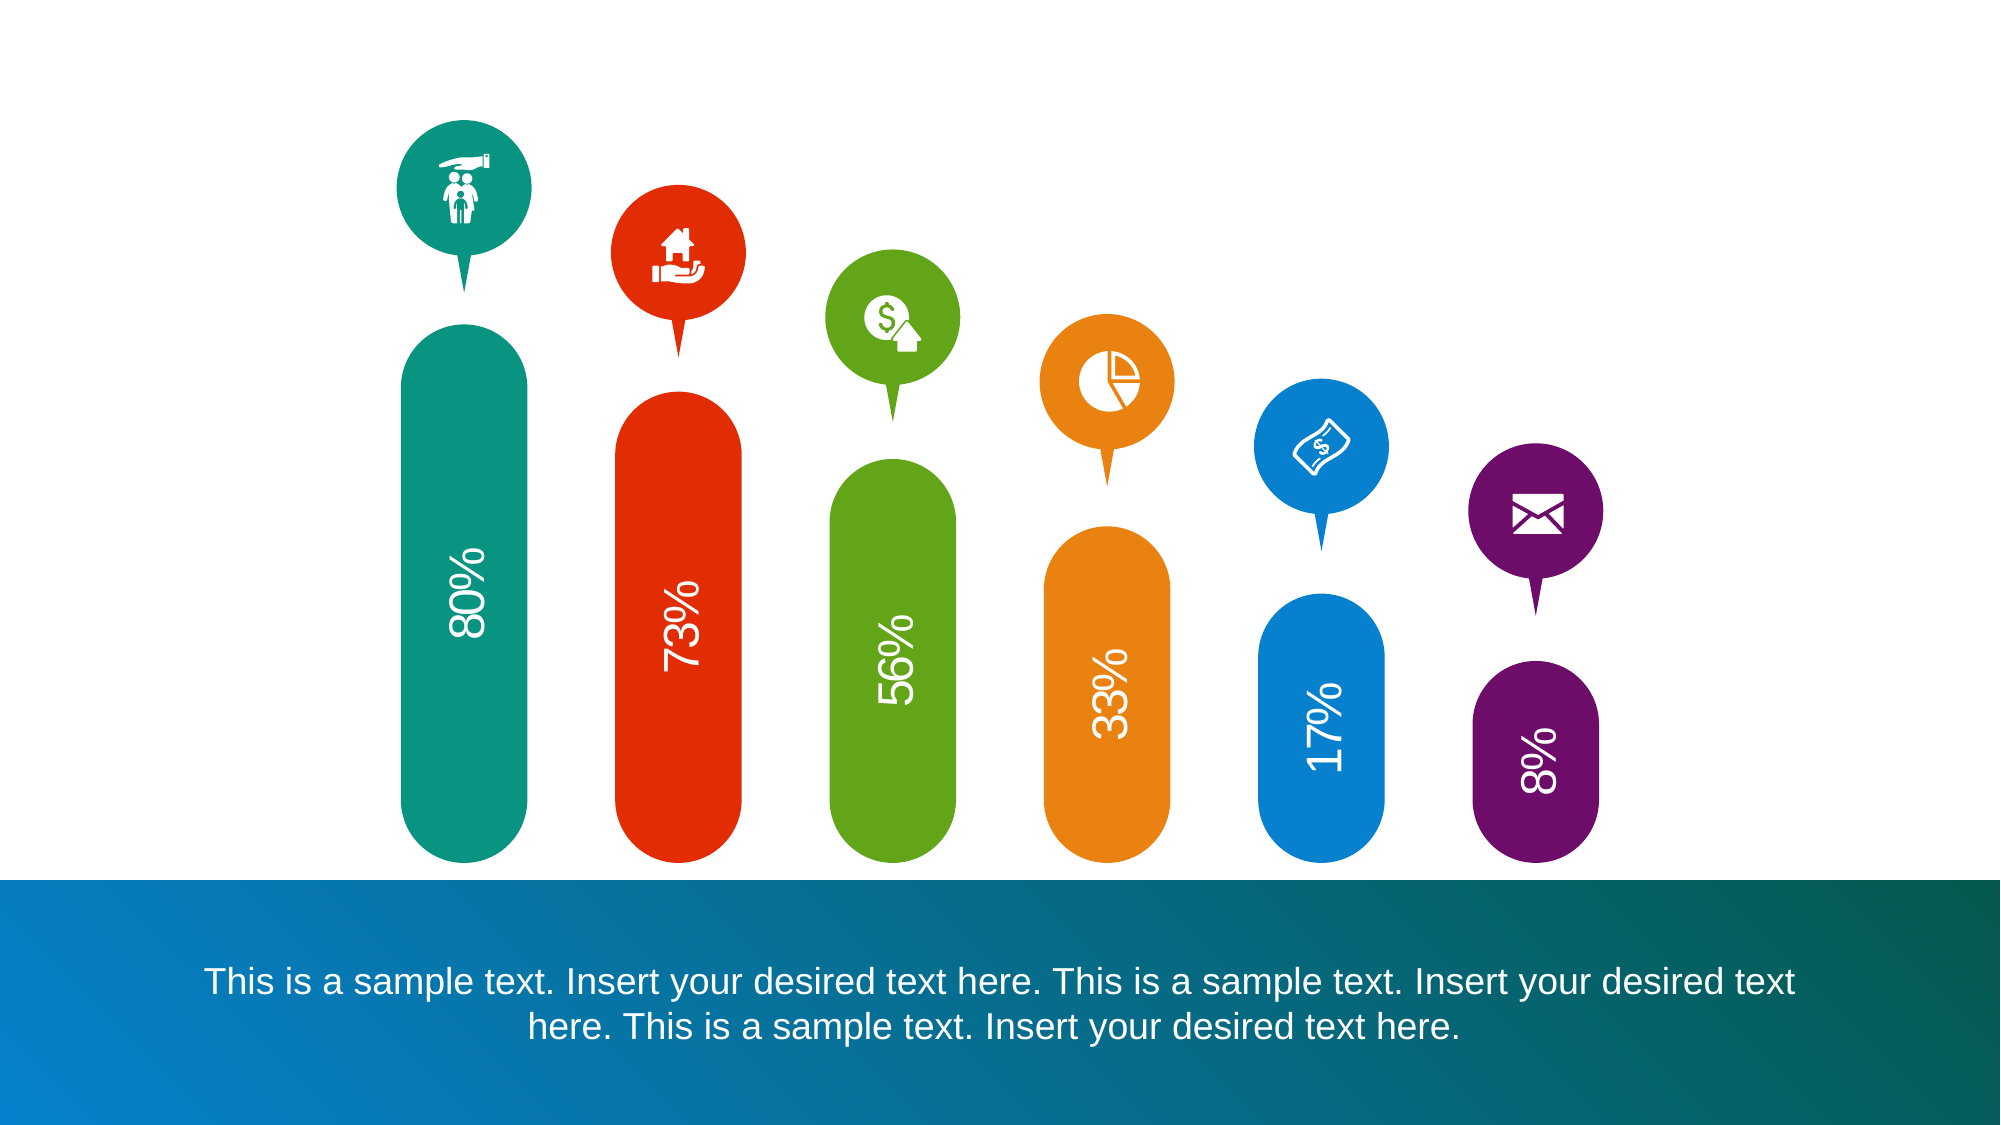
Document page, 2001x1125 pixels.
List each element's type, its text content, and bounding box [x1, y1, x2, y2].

text_box [0, 879, 2000, 1125]
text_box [825, 249, 961, 863]
text_box This is a sample text. Insert your desired text here. This is a sample text. Insert your desired text here. This is a sample text. Insert your desired text here. [170, 949, 1830, 1055]
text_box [610, 184, 746, 863]
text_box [1253, 378, 1389, 863]
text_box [396, 120, 532, 863]
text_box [1039, 314, 1175, 863]
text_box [1468, 443, 1604, 863]
